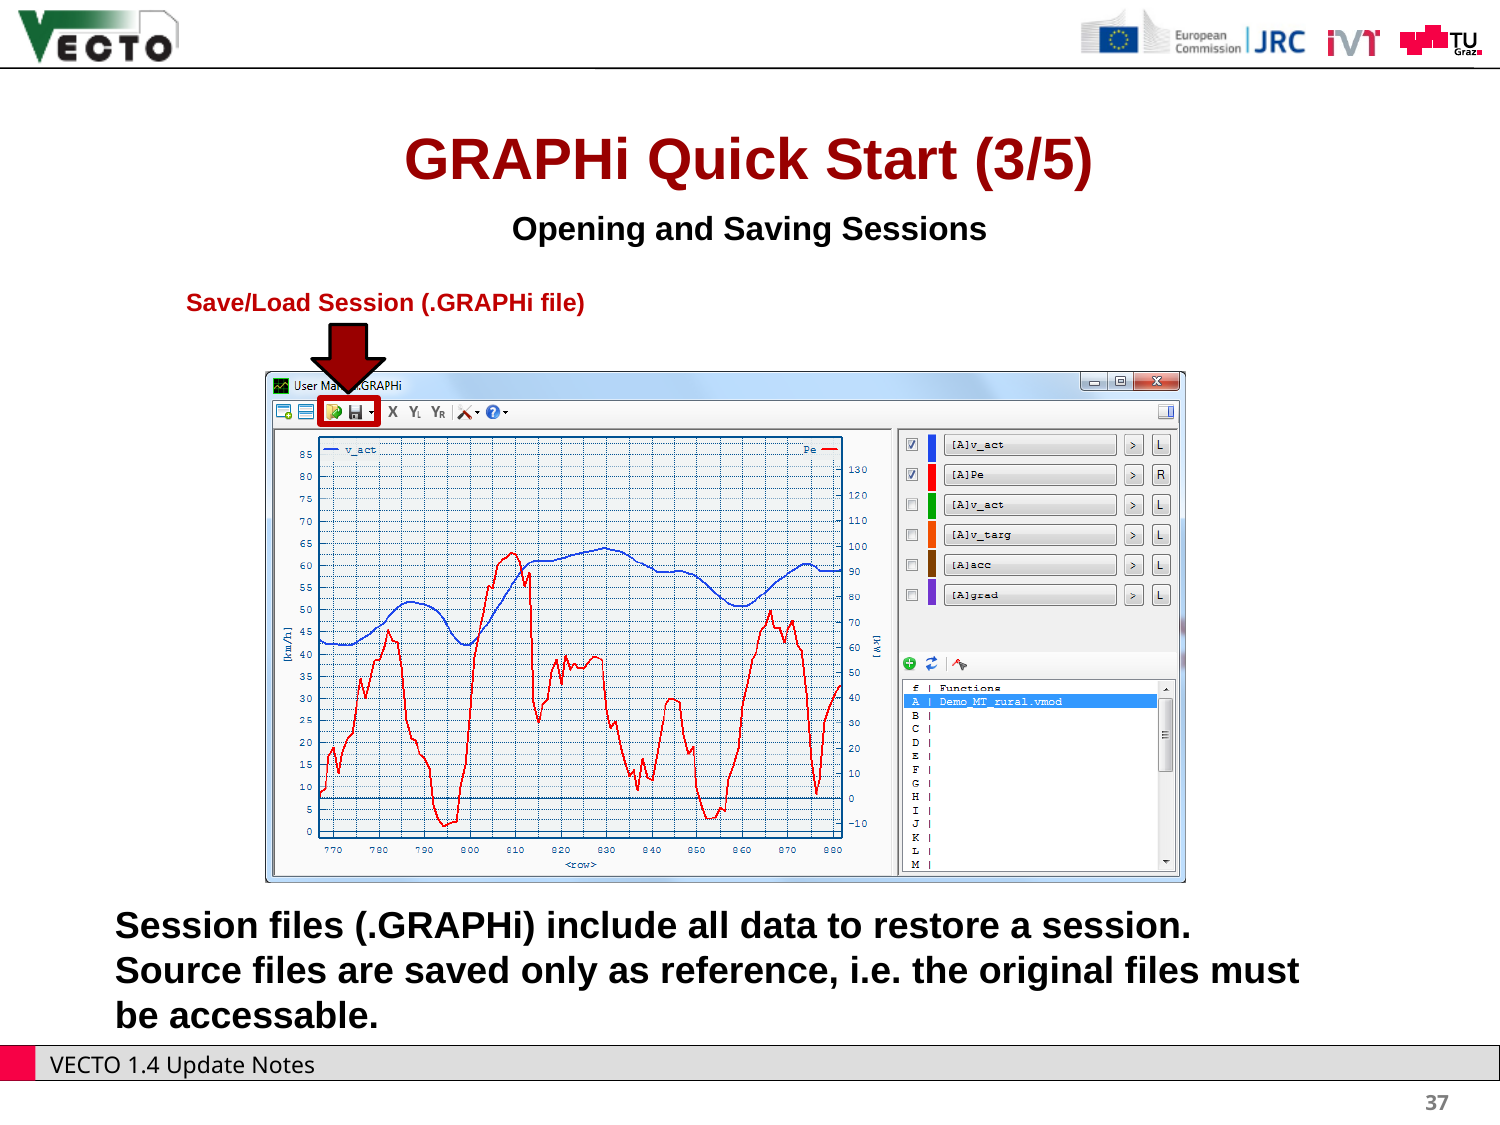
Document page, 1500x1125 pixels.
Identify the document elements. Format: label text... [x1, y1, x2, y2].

picture [17, 9, 179, 65]
picture [1080, 7, 1306, 54]
text_box [311, 324, 385, 370]
text_box Save/Load Session (.GRAPHi file) [171, 278, 809, 324]
text_box Session files (.GRAPHi) include all data to restore a session. Source files are saved only as reference, i.e. the original files must be accessable. [100, 893, 1341, 1043]
picture [265, 371, 1187, 883]
text_box Opening and Saving Sessions [0, 199, 1500, 255]
picture [1328, 30, 1380, 56]
title GRAPHi Quick Start (3/5) [0, 127, 1500, 185]
